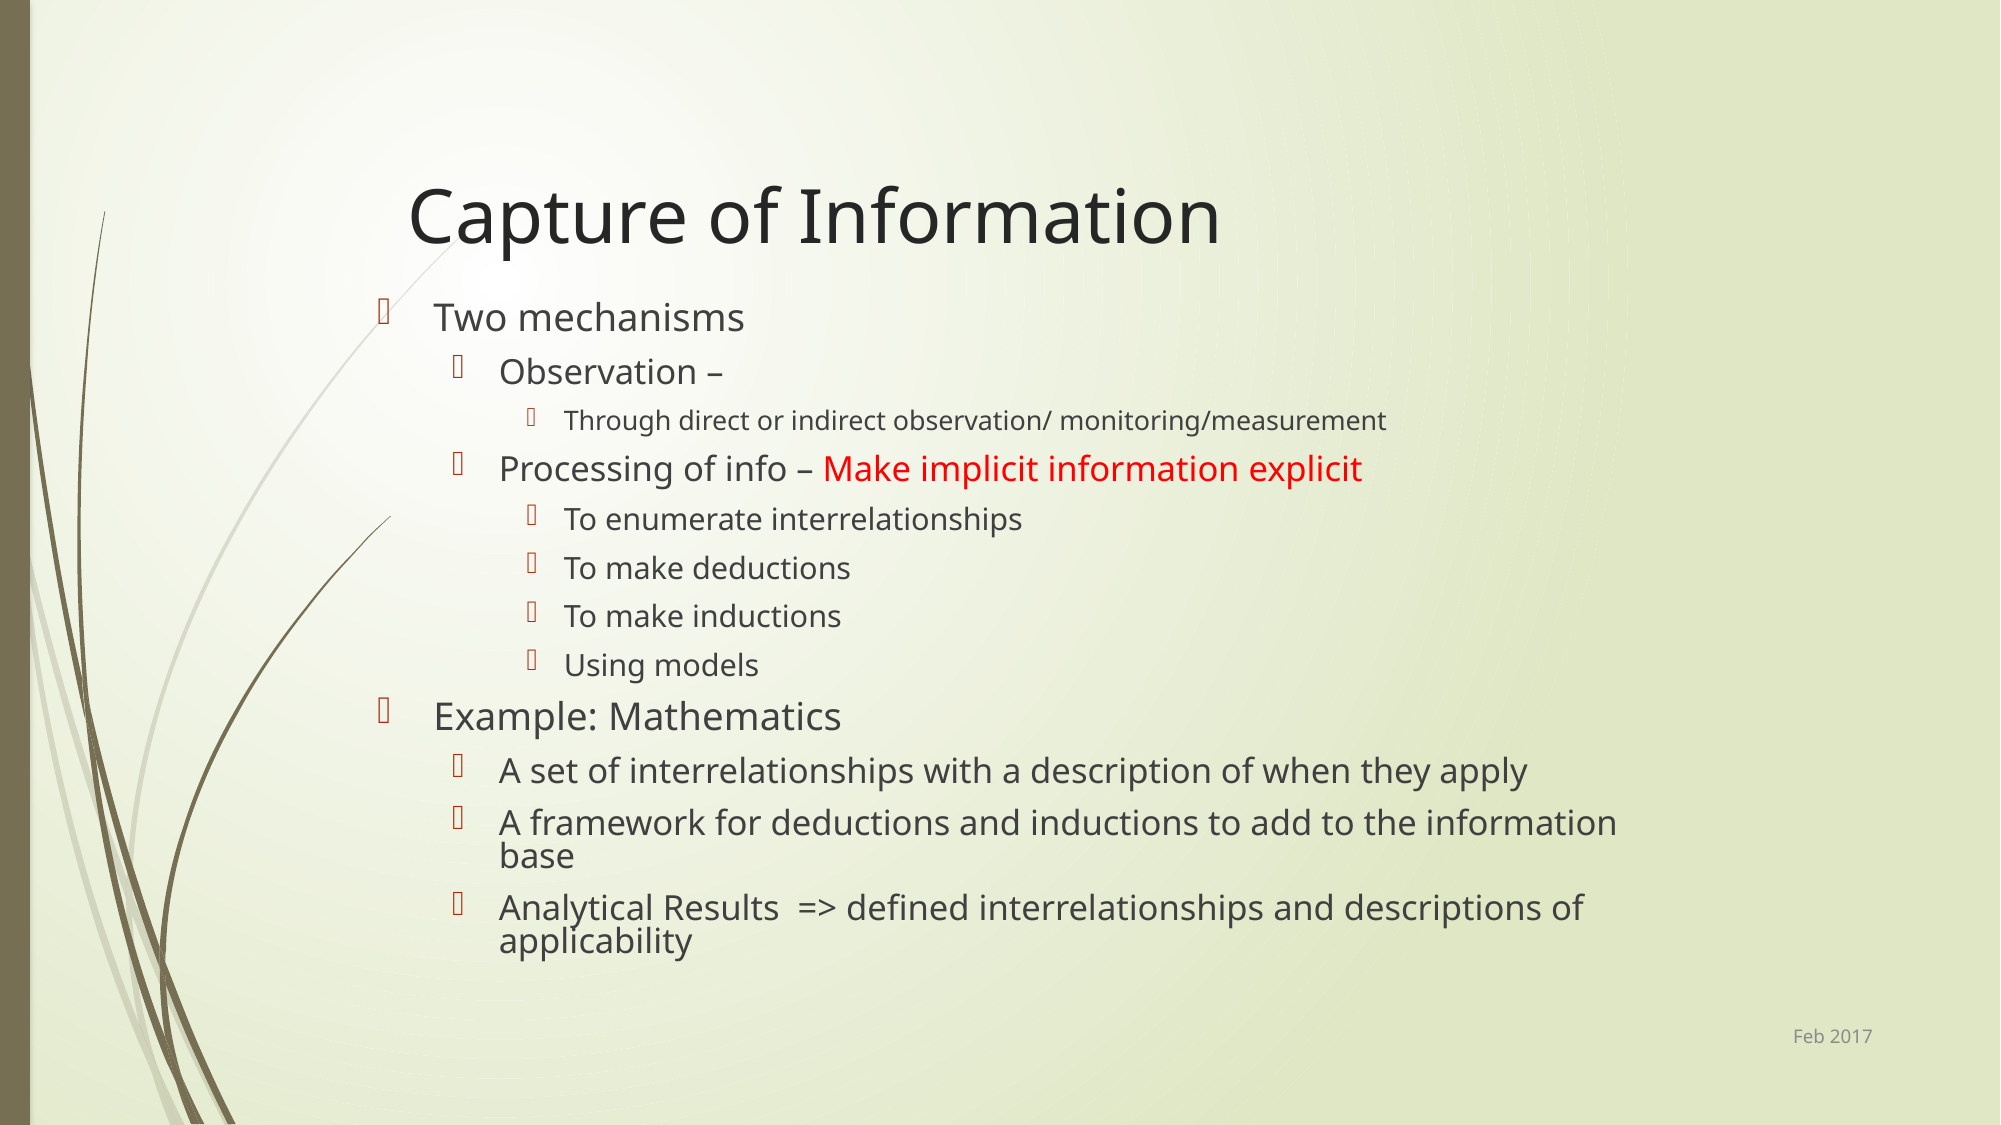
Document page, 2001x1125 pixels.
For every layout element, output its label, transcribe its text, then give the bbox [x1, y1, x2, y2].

title Capture of Information [392, 141, 1732, 267]
list Two mechanisms Observation – Through direct or indirect observation/ monitoring/measurement Processing of info – Make implicit information explicit To enumerate interrelationships To make deductions To make inductions Using models Example: Mathematics A set of interrelationships with a description of when they apply A framework for deductions and inductions to add to the information base Analytical Results => defined interrelationships and descriptions of applicability [362, 294, 1638, 970]
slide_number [1699, 1005, 1888, 1067]
